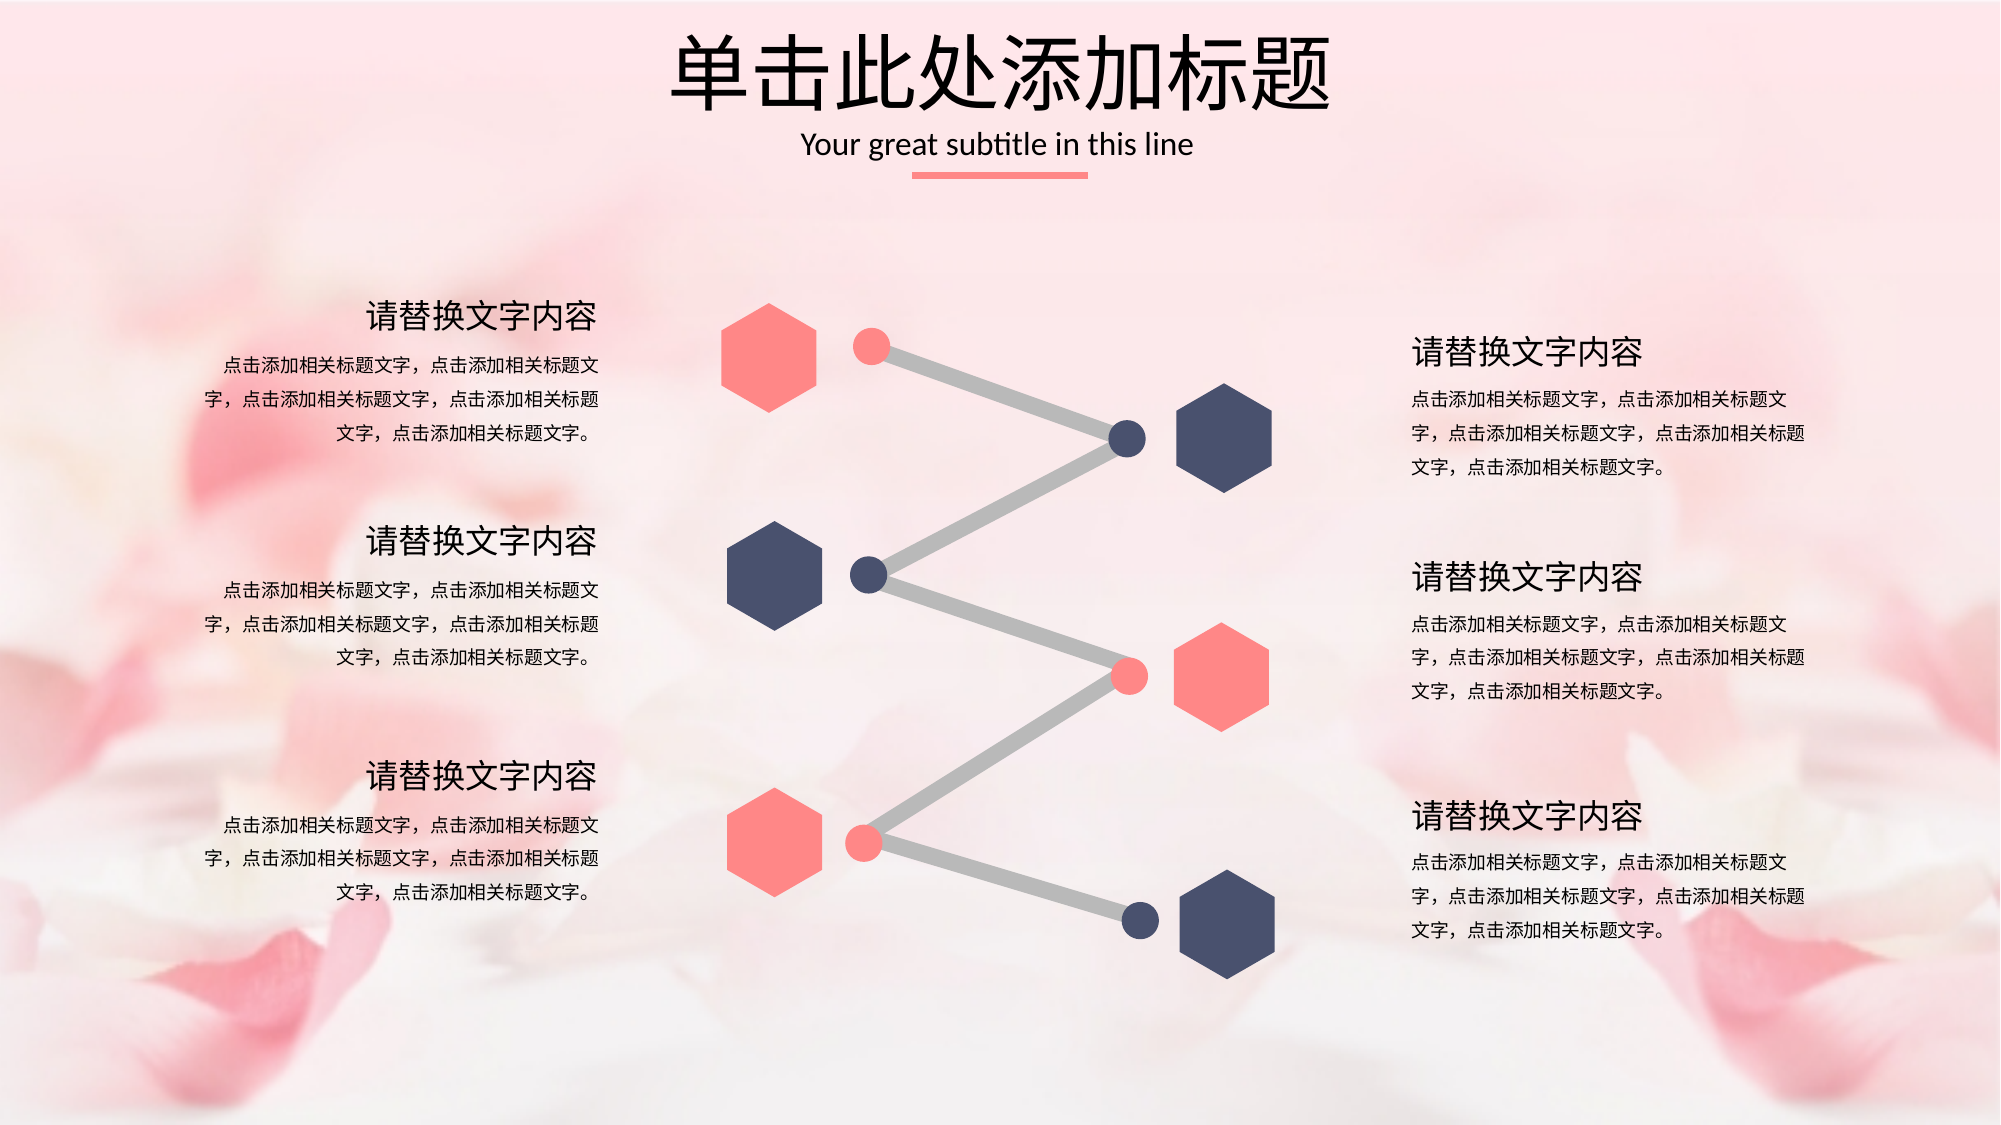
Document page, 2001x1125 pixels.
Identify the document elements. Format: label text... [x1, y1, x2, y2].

text_box 点击添加相关标题文字，点击添加相关标题文字，点击添加相关标题文字，点击添加相关标题文字，点击添加相关标题文字。 [1396, 369, 1820, 486]
text_box [1110, 657, 1149, 695]
text_box [850, 556, 888, 594]
text_box [727, 521, 823, 631]
text_box [1179, 869, 1275, 980]
text_box 请替换文字内容 [1396, 548, 1660, 604]
text_box 请替换文字内容 [1396, 787, 1660, 843]
text_box 请替换文字内容 [350, 288, 614, 343]
text_box 单击此处添加标题 [301, 0, 1699, 157]
text_box 点击添加相关标题文字，点击添加相关标题文字，点击添加相关标题文字，点击添加相关标题文字，点击添加相关标题文字。 [1396, 593, 1820, 710]
text_box 点击添加相关标题文字，点击添加相关标题文字，点击添加相关标题文字，点击添加相关标题文字，点击添加相关标题文字。 [190, 335, 614, 452]
text_box 请替换文字内容 [350, 512, 614, 568]
text_box [845, 824, 883, 862]
text_box [727, 787, 823, 898]
text_box 点击添加相关标题文字，点击添加相关标题文字，点击添加相关标题文字，点击添加相关标题文字，点击添加相关标题文字。 [1396, 832, 1820, 949]
text_box [1121, 901, 1159, 940]
text_box 请替换文字内容 [1396, 323, 1660, 379]
text_box [1173, 622, 1269, 733]
picture [0, 0, 2001, 1125]
text_box Your great subtitle in this line [785, 115, 1210, 170]
text_box 请替换文字内容 [350, 747, 614, 803]
text_box [853, 327, 891, 366]
text_box 点击添加相关标题文字，点击添加相关标题文字，点击添加相关标题文字，点击添加相关标题文字，点击添加相关标题文字。 [190, 794, 614, 911]
text_box [1176, 383, 1272, 494]
text_box [1108, 420, 1146, 458]
text_box 点击添加相关标题文字，点击添加相关标题文字，点击添加相关标题文字，点击添加相关标题文字，点击添加相关标题文字。 [190, 559, 614, 676]
text_box [721, 303, 817, 413]
